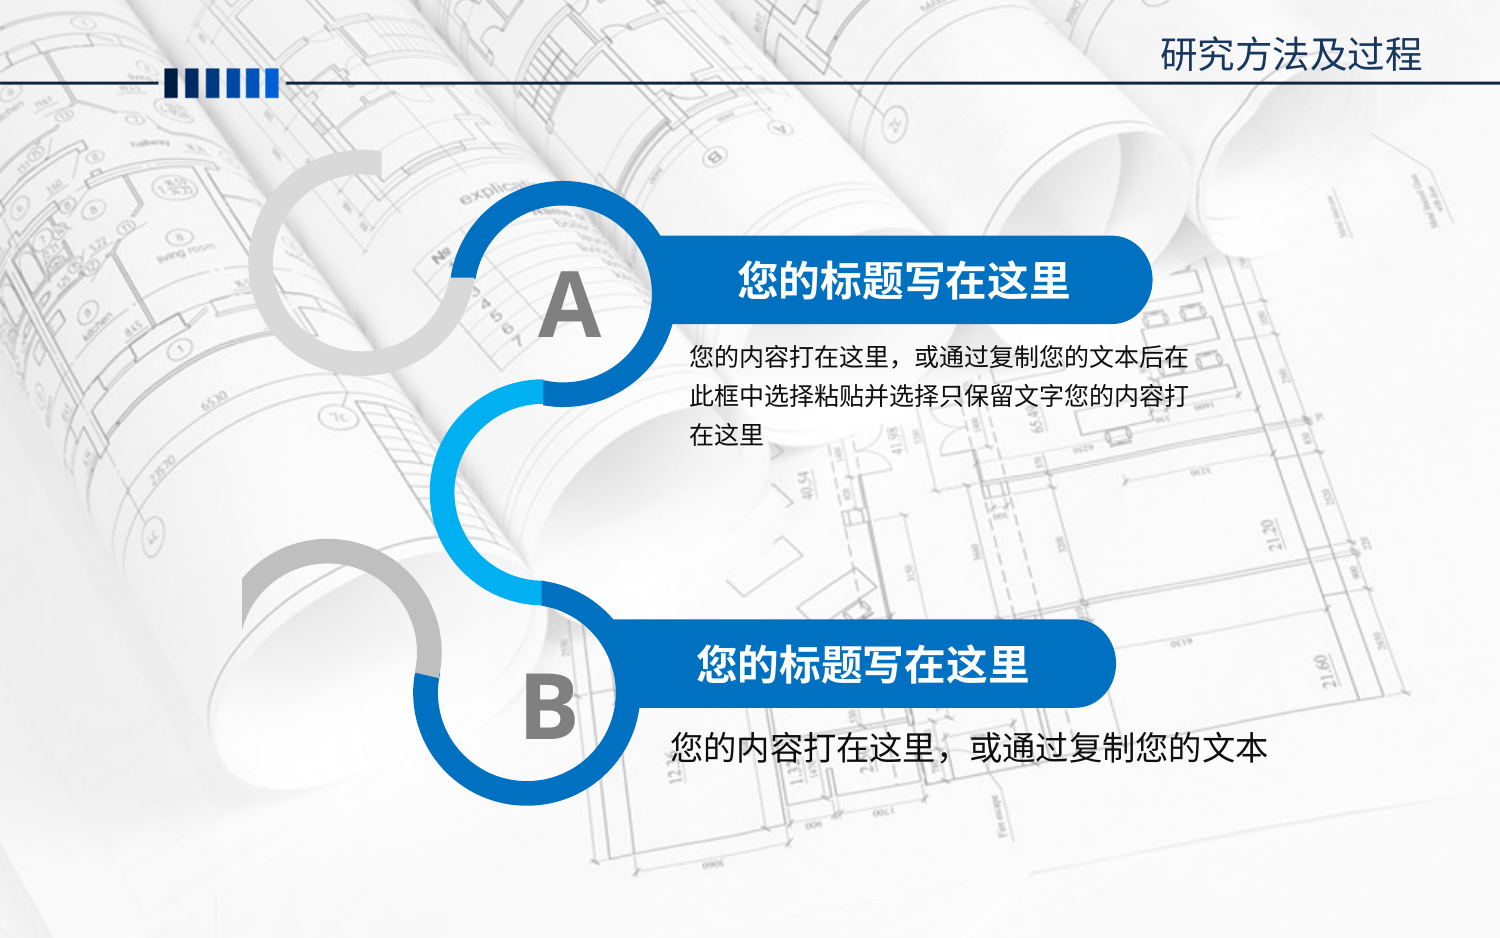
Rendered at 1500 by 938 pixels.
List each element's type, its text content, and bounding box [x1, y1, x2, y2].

text_box A [523, 238, 607, 364]
picture [0, 0, 1500, 938]
text_box 研究方法及过程 [1120, 23, 1463, 84]
text_box [242, 538, 442, 679]
text_box [429, 379, 544, 606]
text_box 您的标题写在这里 [655, 235, 1153, 325]
text_box 您的内容打在这里，或通过复制您的文本 [655, 707, 1310, 775]
text_box 您的内容打在这里，或通过复制您的文本后在此框中选择粘贴并选择只保留文字您的内容打在这里 [675, 325, 1229, 457]
text_box 您的标题写在这里 [609, 619, 1117, 708]
text_box [450, 180, 673, 408]
text_box B [503, 640, 588, 766]
text_box [413, 580, 640, 806]
text_box [248, 149, 475, 376]
